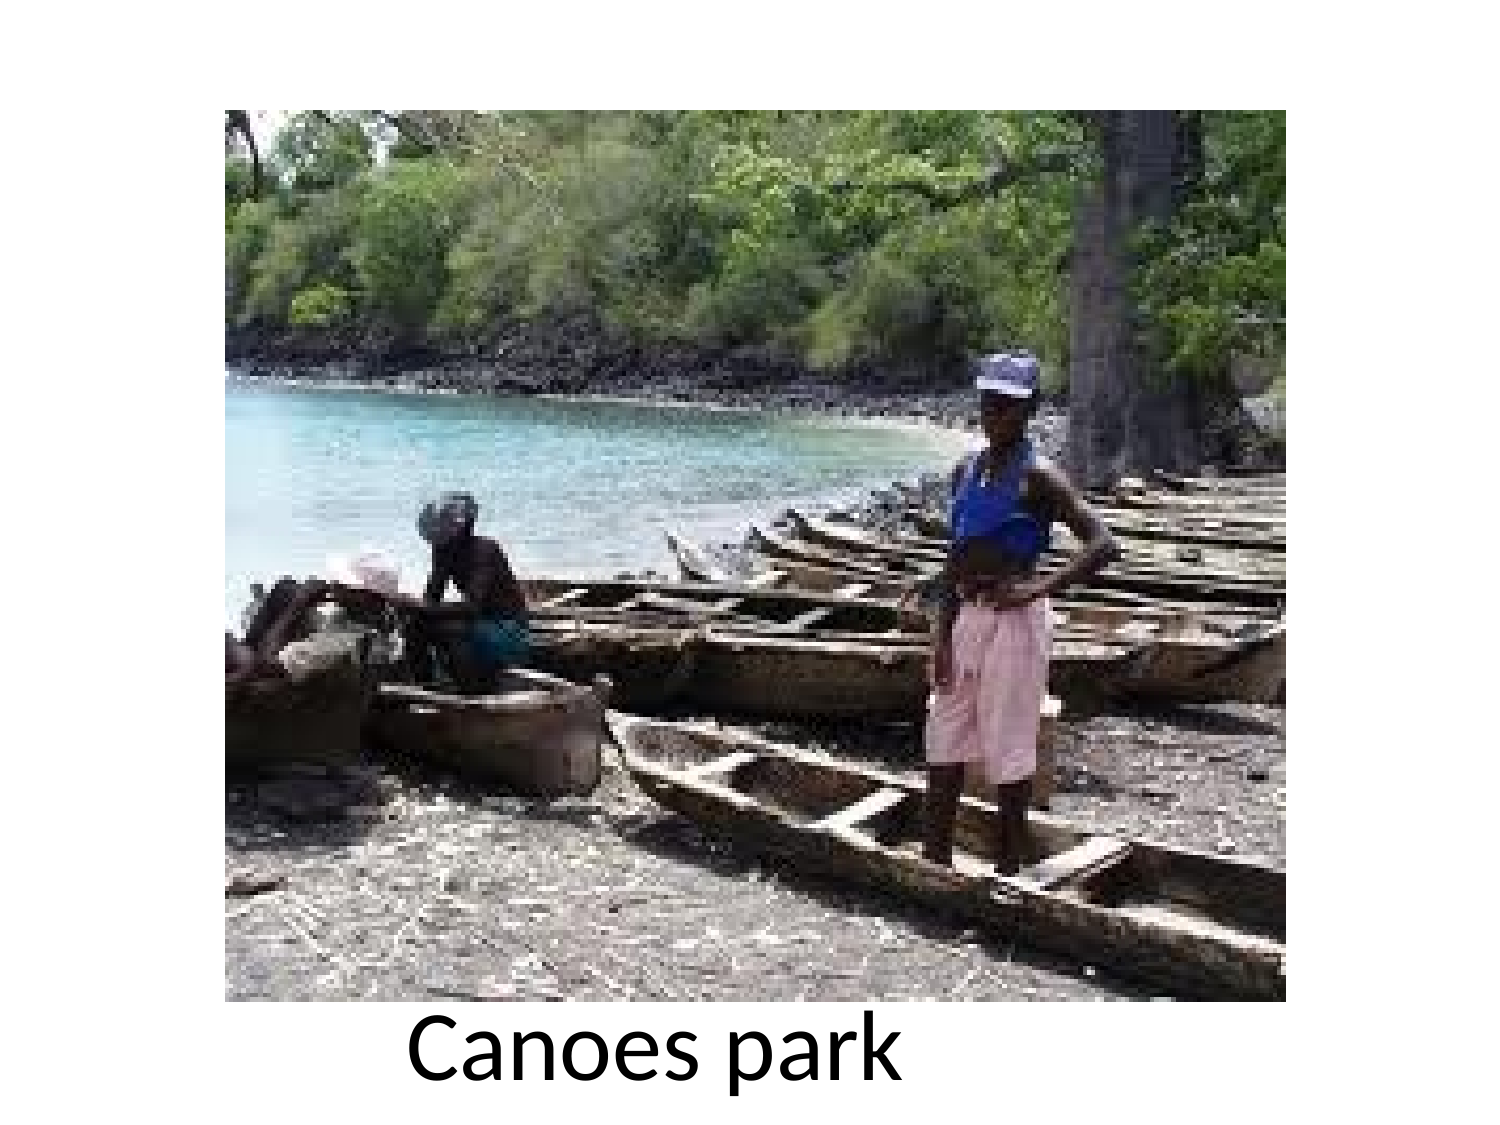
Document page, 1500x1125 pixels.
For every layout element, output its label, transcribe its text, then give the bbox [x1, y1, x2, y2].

picture [224, 110, 1286, 1003]
list Canoes park [72, 972, 1261, 1125]
